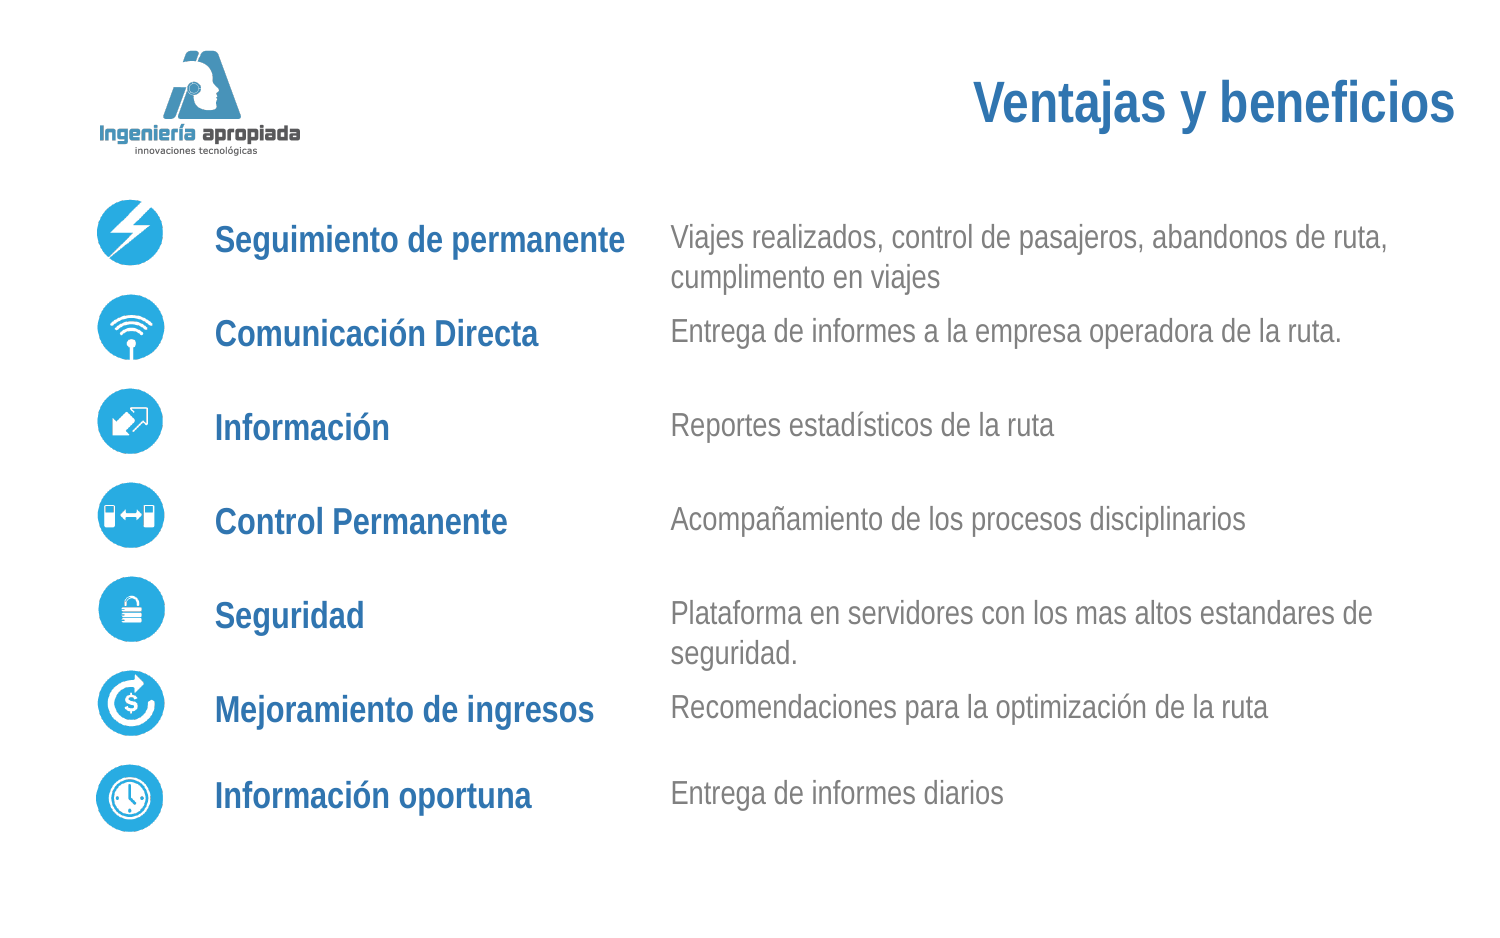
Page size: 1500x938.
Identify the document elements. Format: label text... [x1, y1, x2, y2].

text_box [97, 575, 1472, 643]
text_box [97, 669, 1472, 737]
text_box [97, 198, 1500, 294]
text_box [97, 292, 1472, 386]
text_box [95, 763, 1472, 832]
picture [99, 50, 300, 156]
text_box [97, 480, 1472, 549]
text_box Ventajas y beneficios [837, 56, 1472, 157]
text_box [95, 386, 1472, 454]
